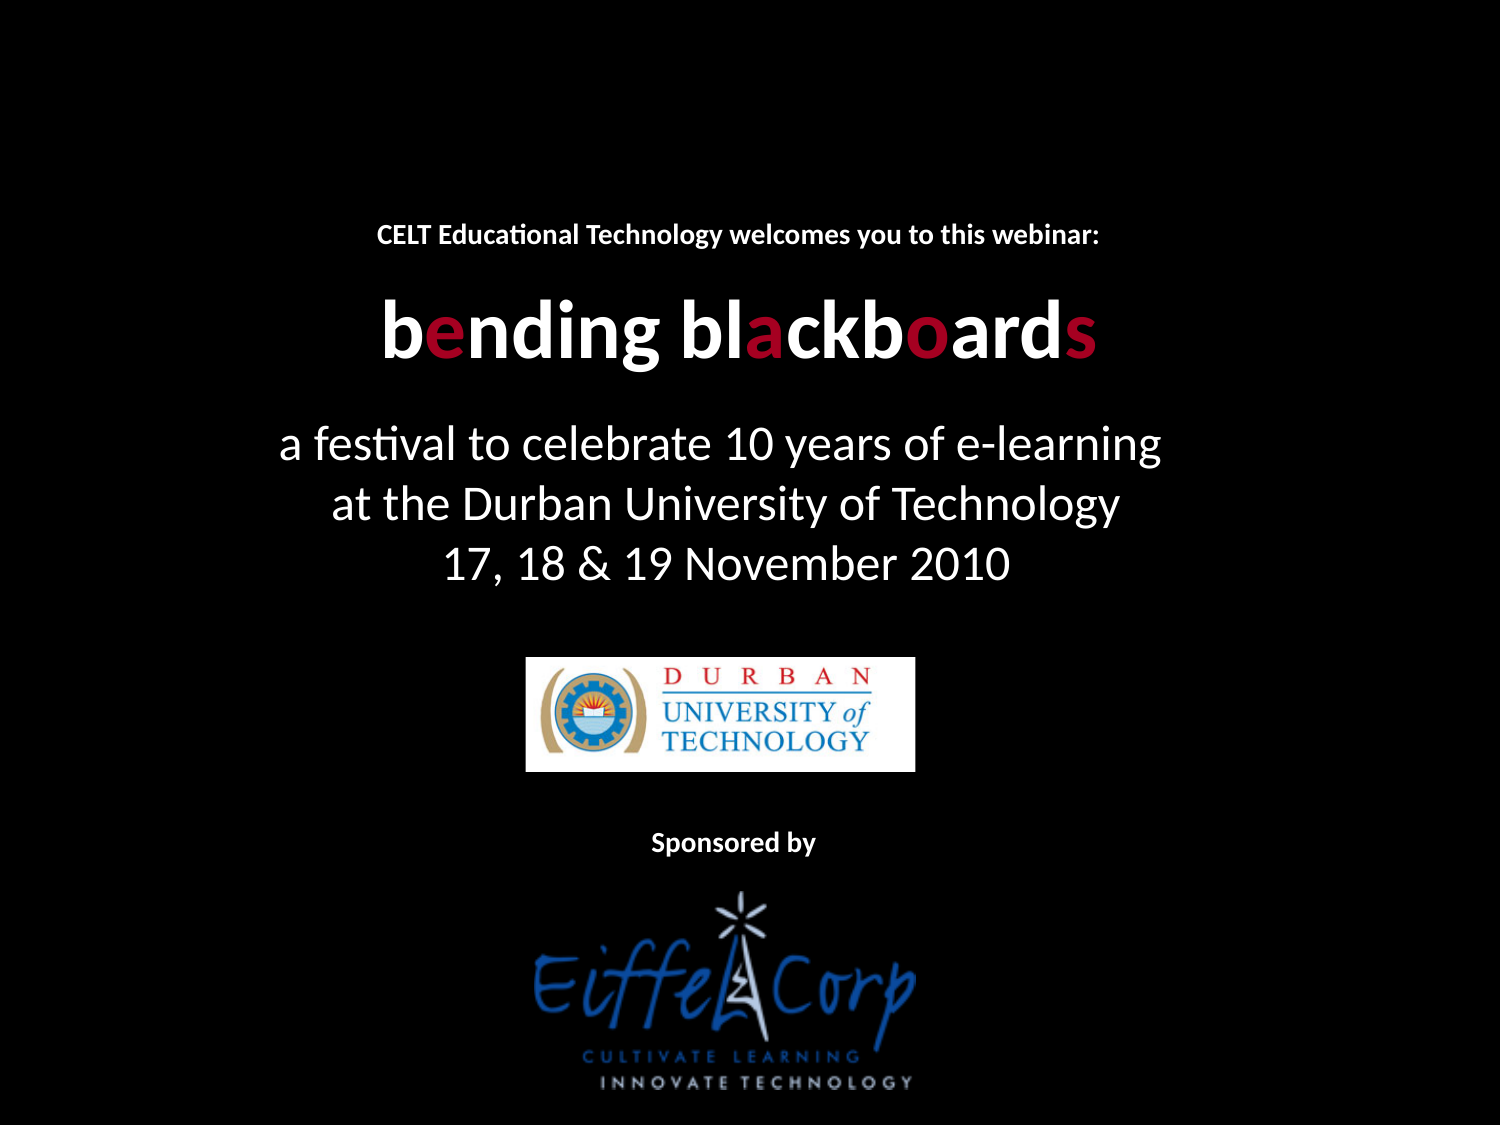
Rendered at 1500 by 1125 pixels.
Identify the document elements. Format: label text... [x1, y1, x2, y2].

picture [533, 891, 916, 1090]
picture [525, 656, 916, 772]
text_box CELT Educational Technology welcomes you to this webinar: bending blackboards [362, 207, 1116, 383]
text_box Sponsored by [636, 815, 832, 866]
text_box a festival to celebrate 10 years of e-learning at the Durban University of Technology 17, 18 & 19 November 2010 [263, 403, 1189, 598]
